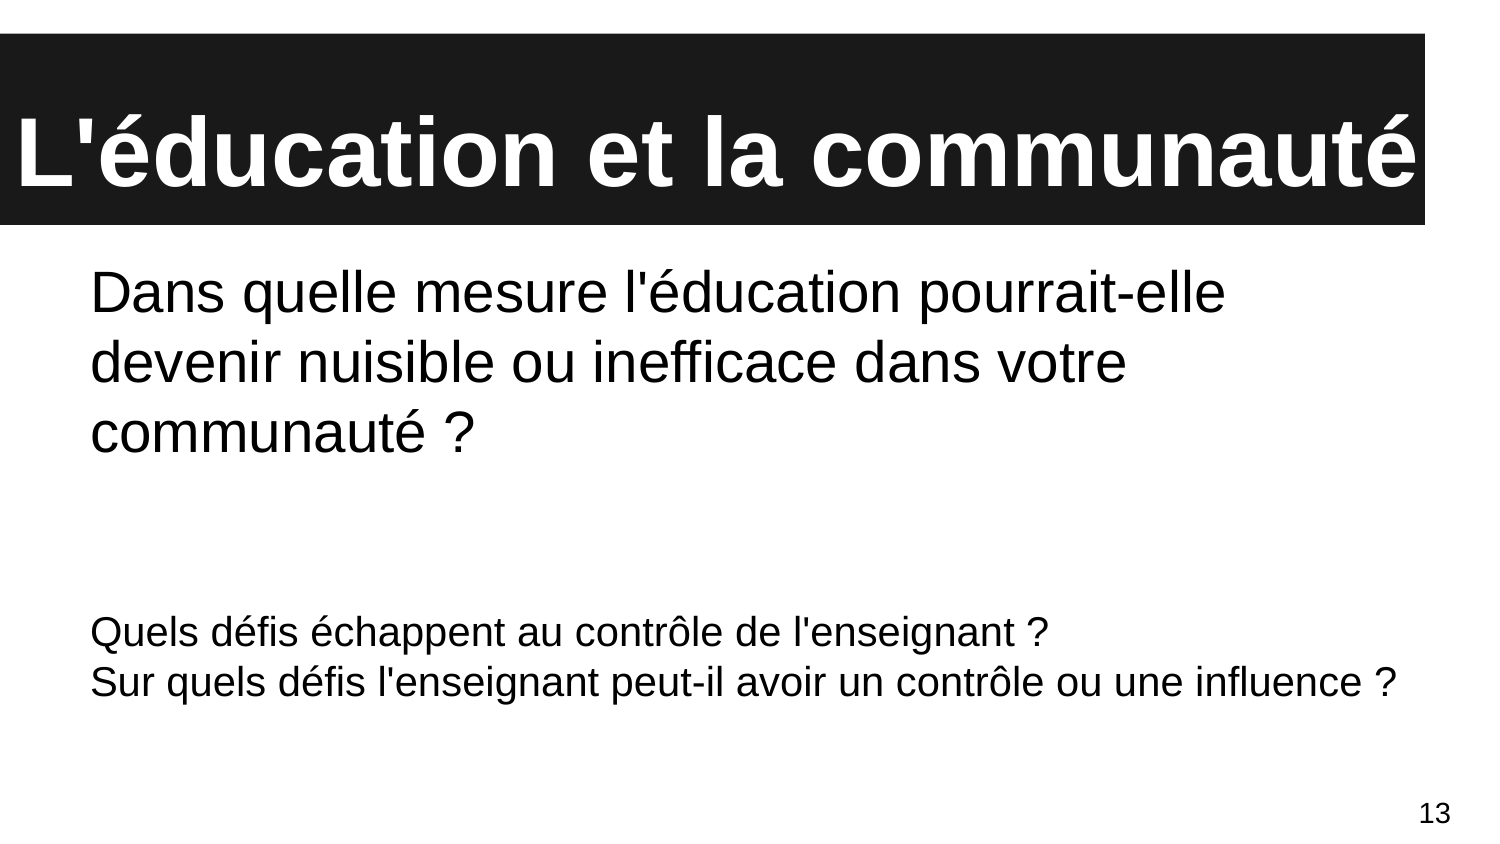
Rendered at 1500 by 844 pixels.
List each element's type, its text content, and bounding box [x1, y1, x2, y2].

list Dans quelle mesure l'éducation pourrait-elle devenir nuisible ou inefficace dans votre communauté ? Quels défis échappent au contrôle de l'enseignant ? Sur quels défis l'enseignant peut-il avoir un contrôle ou une influence ? [75, 239, 1425, 808]
slide_number 13 [1403, 779, 1494, 844]
title L'éducation et la communauté [0, 33, 1500, 221]
